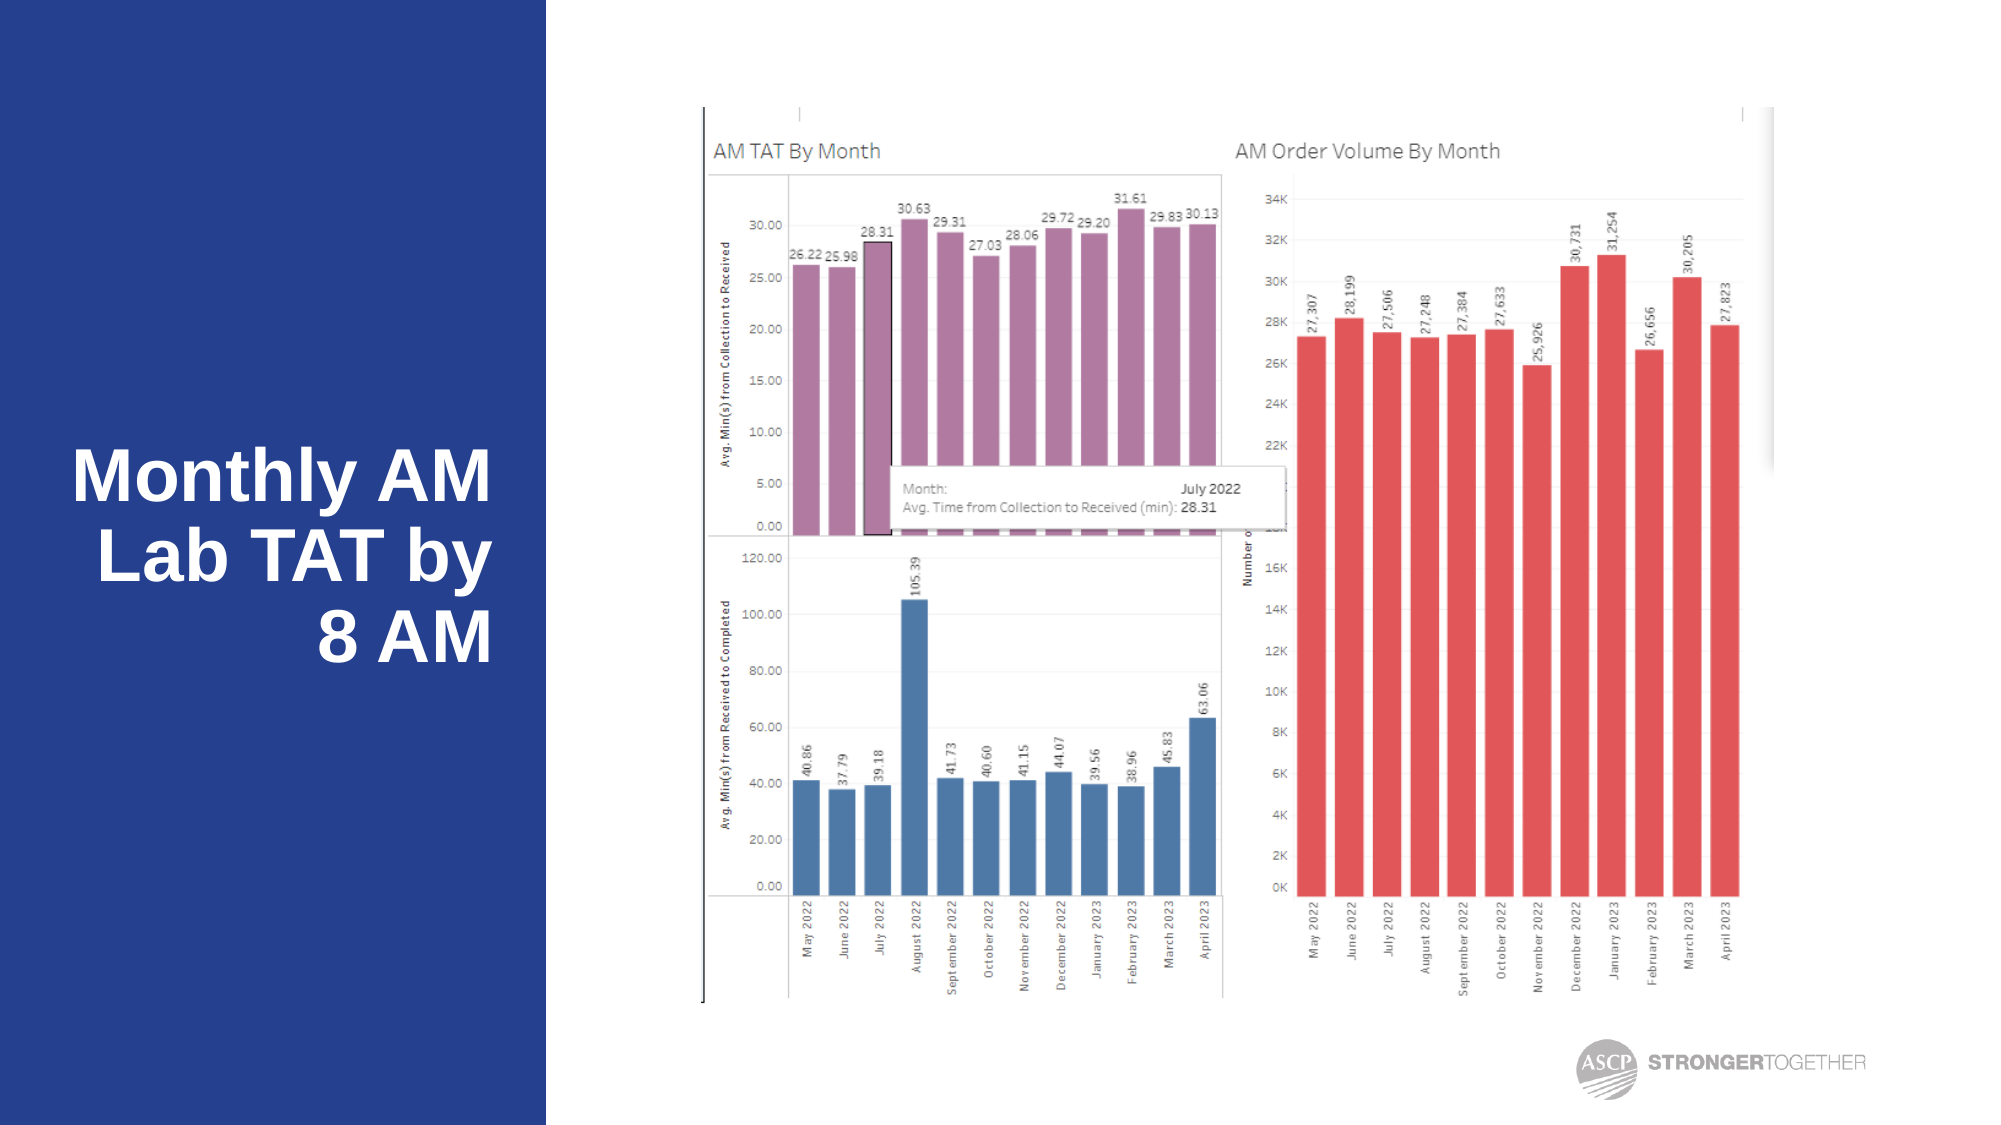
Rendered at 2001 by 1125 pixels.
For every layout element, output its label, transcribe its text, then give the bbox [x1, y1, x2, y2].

picture [1576, 1039, 1866, 1100]
title Monthly AM Lab TAT by 8 AM [37, 448, 509, 667]
picture [700, 106, 1774, 1008]
